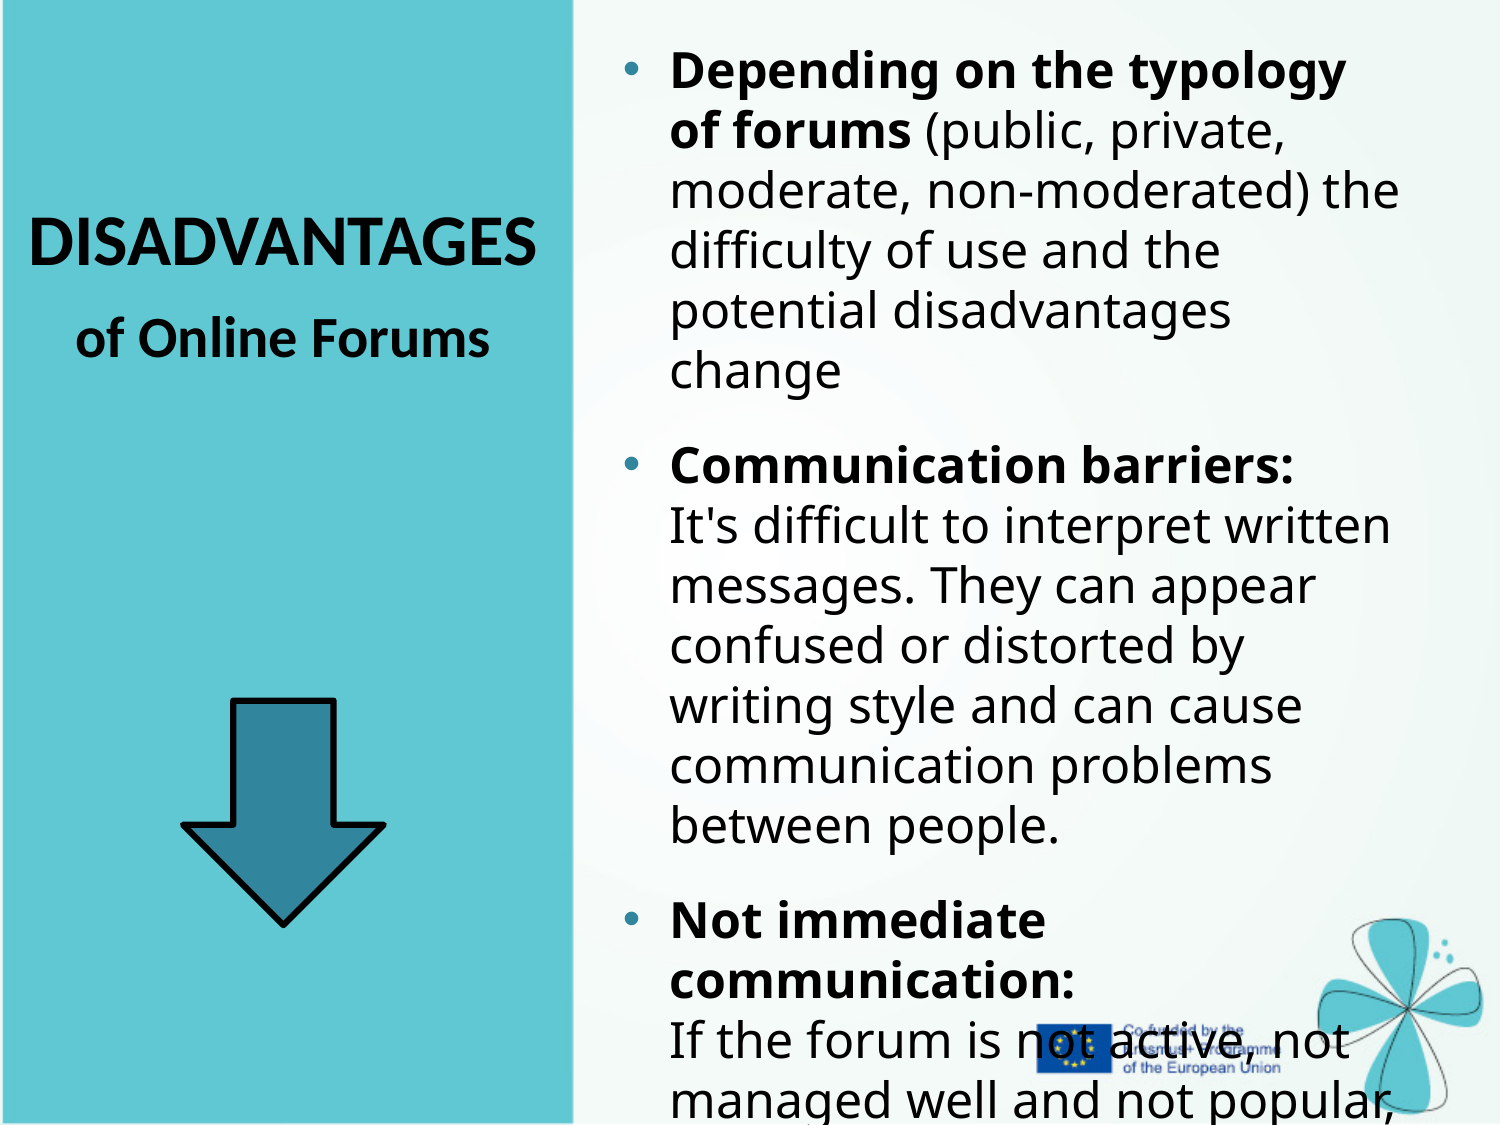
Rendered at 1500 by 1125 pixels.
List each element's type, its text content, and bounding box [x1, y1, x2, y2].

text_box Depending on the typology of forums (public, private, moderate, non-moderated) the difficulty of use and the potential disadvantages change Communication barriers: It's difficult to interpret written messages. They can appear confused or distorted by writing style and can cause communication problems between people. Not immediate communication: If the forum is not active, not managed well and not popular, it becomes a not functional tool, as the response time from other users increases [608, 30, 1424, 1125]
picture [0, 0, 1500, 1125]
table_header DISADVANTAGES of Online Forums [11, 200, 556, 372]
text_box [181, 698, 386, 928]
